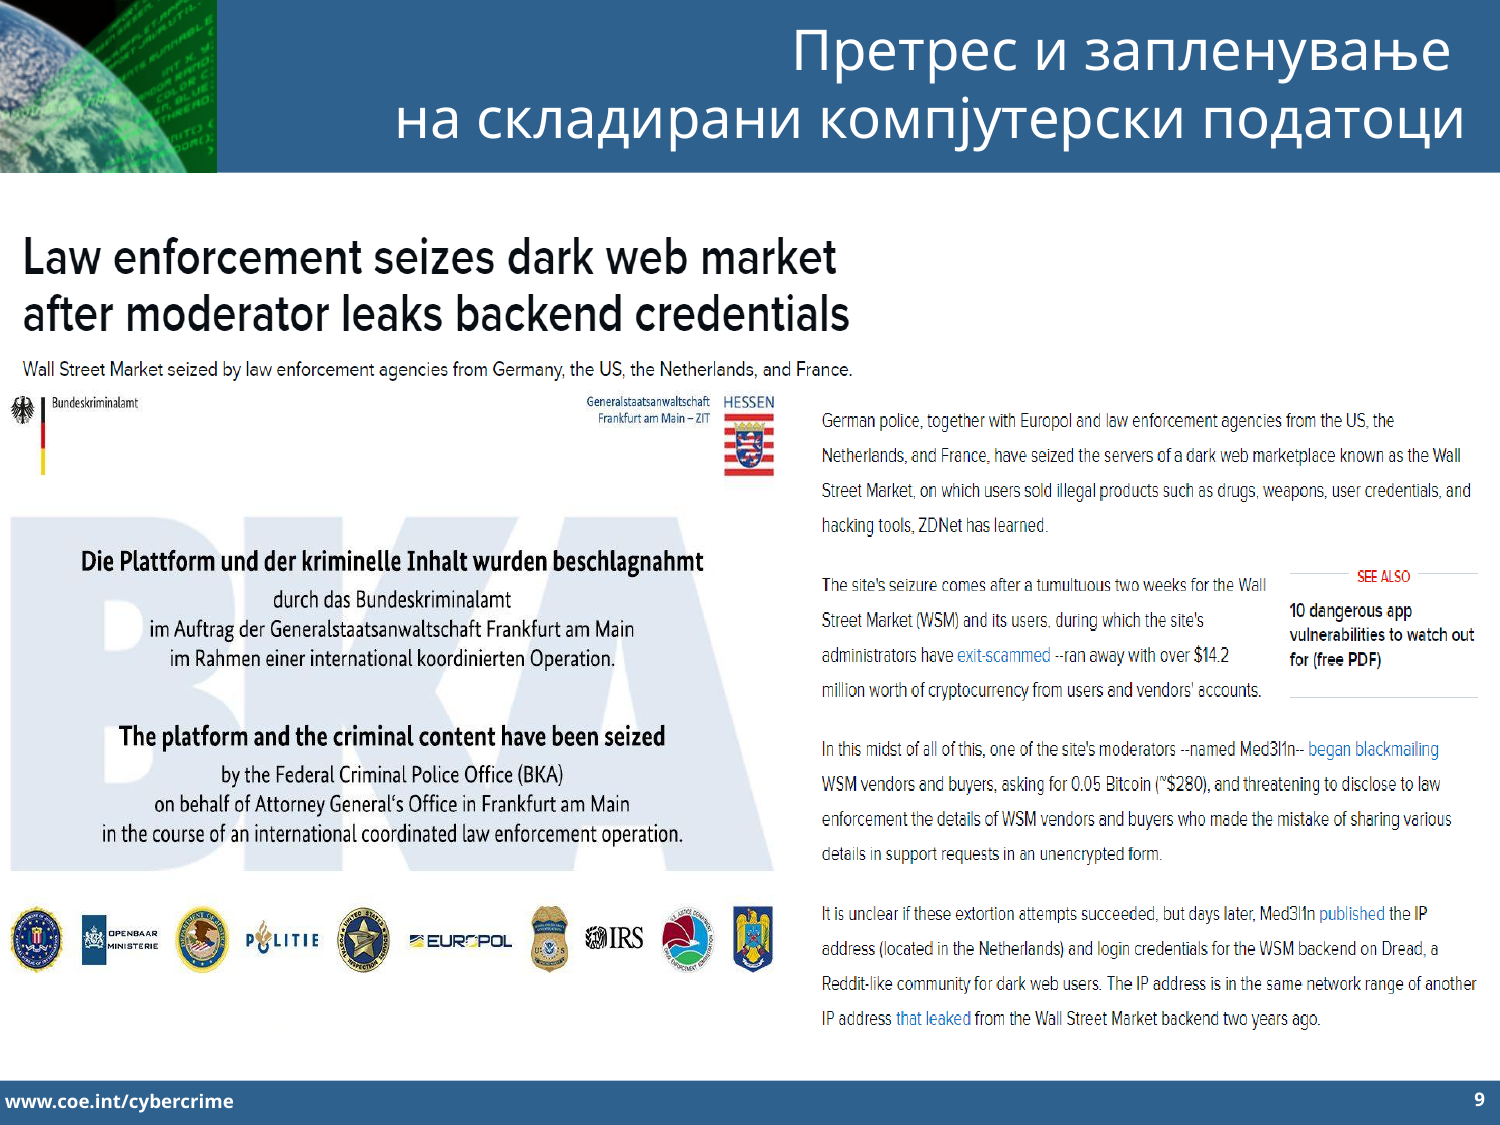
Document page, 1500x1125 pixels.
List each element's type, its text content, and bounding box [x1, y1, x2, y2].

picture [0, 224, 1500, 1067]
picture [0, 0, 217, 173]
text_box Претрес и запленување на складирани компјутерски податоци [230, 7, 1483, 157]
